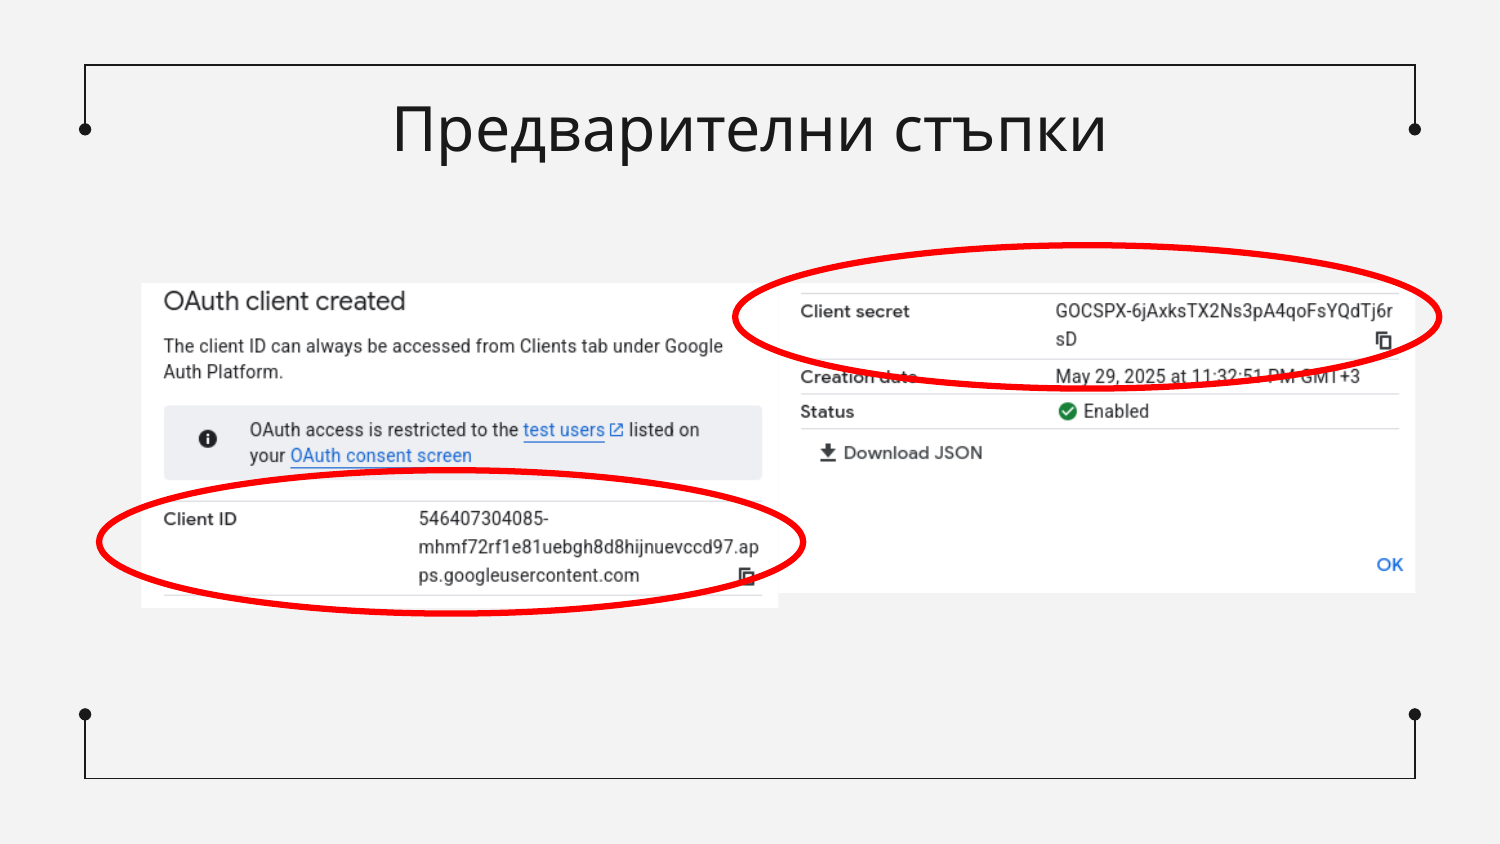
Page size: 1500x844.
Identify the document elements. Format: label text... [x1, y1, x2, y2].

text_box [782, 245, 1392, 281]
text_box [1420, 293, 1440, 341]
title Предварителни стъпки [189, 74, 1311, 190]
picture [141, 282, 1416, 608]
text_box [99, 509, 136, 574]
